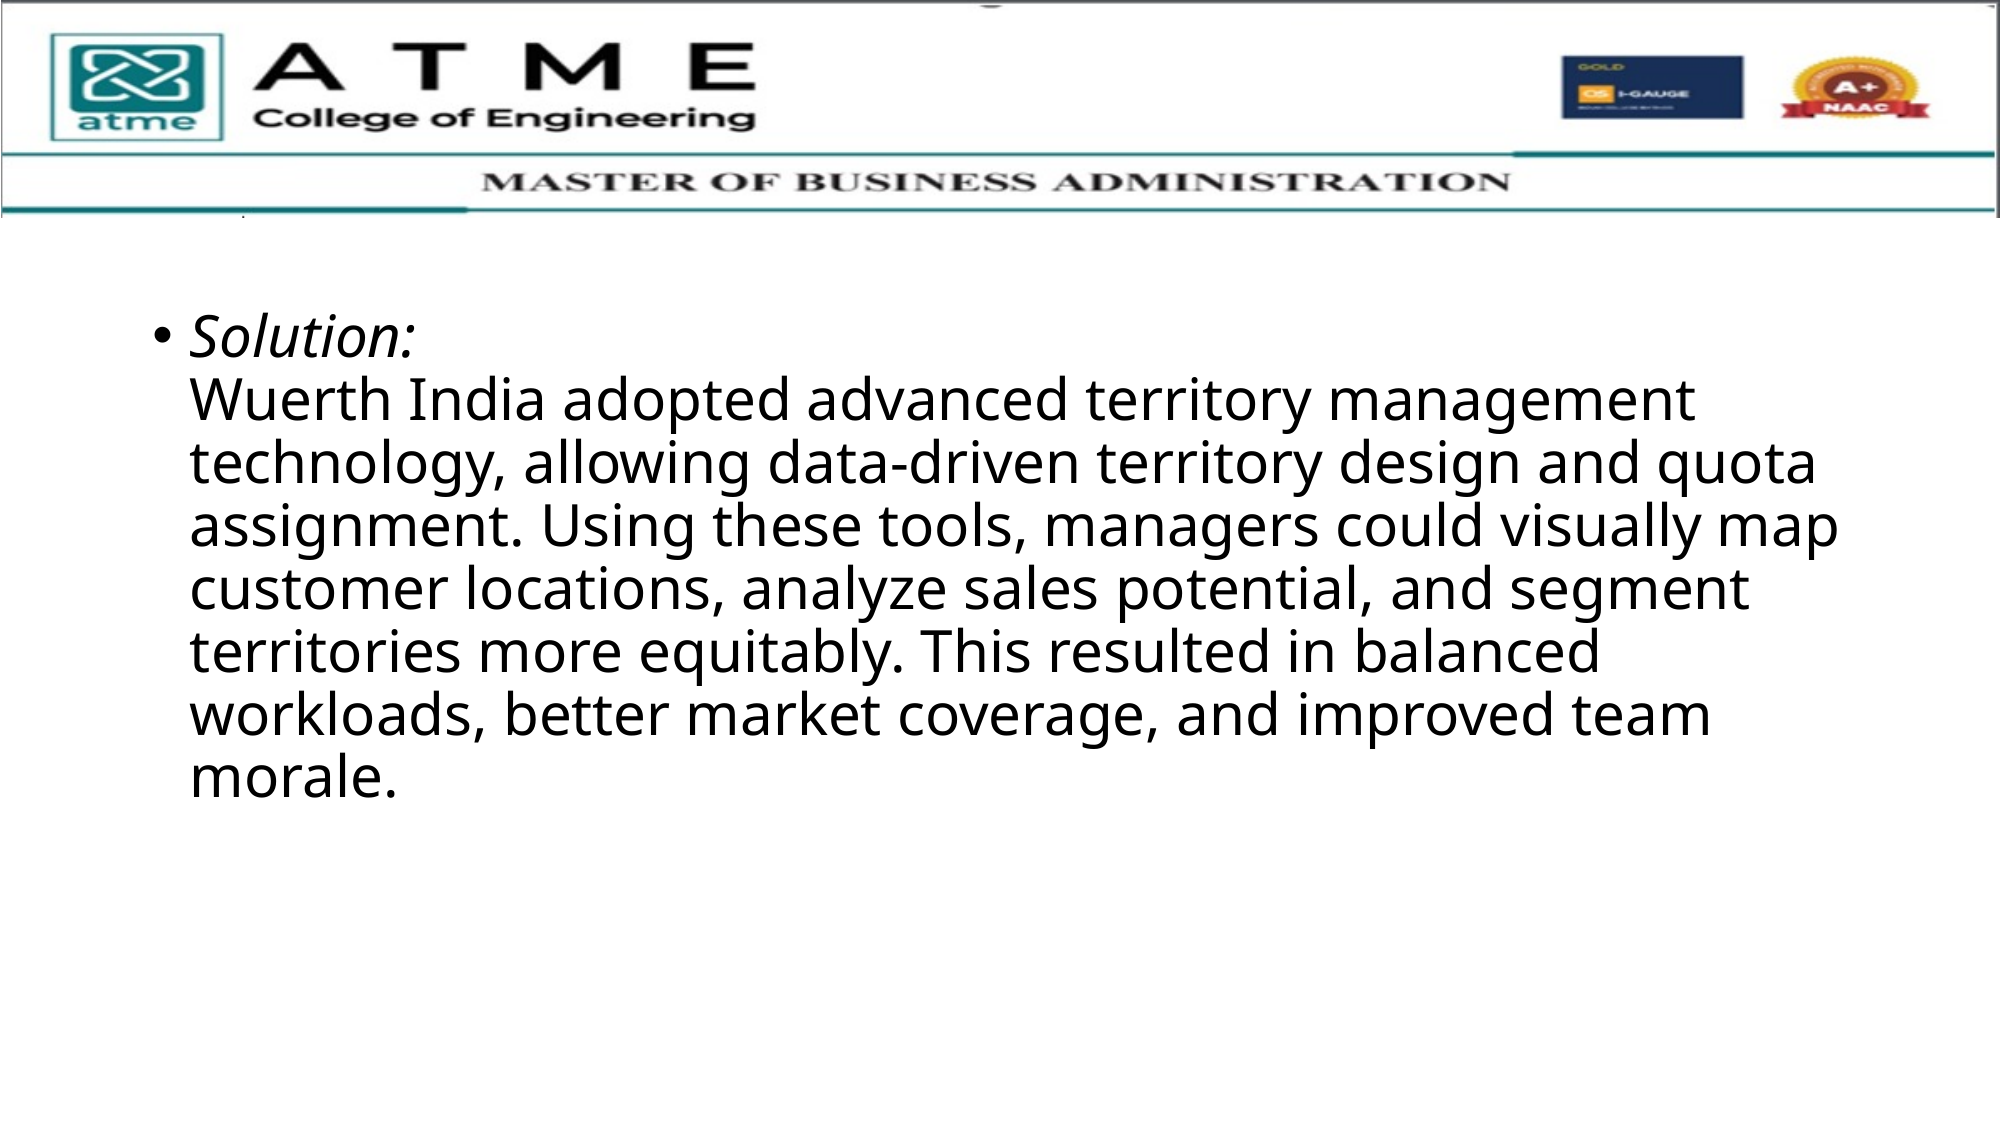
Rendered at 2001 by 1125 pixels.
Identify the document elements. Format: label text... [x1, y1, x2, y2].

picture [1, 0, 2000, 218]
list Solution: Wuerth India adopted advanced territory management technology, allowing data-driven territory design and quota assignment. Using these tools, managers could visually map customer locations, analyze sales potential, and segment territories more equitably. This resulted in balanced workloads, better market coverage, and improved team morale. [137, 299, 1863, 1014]
